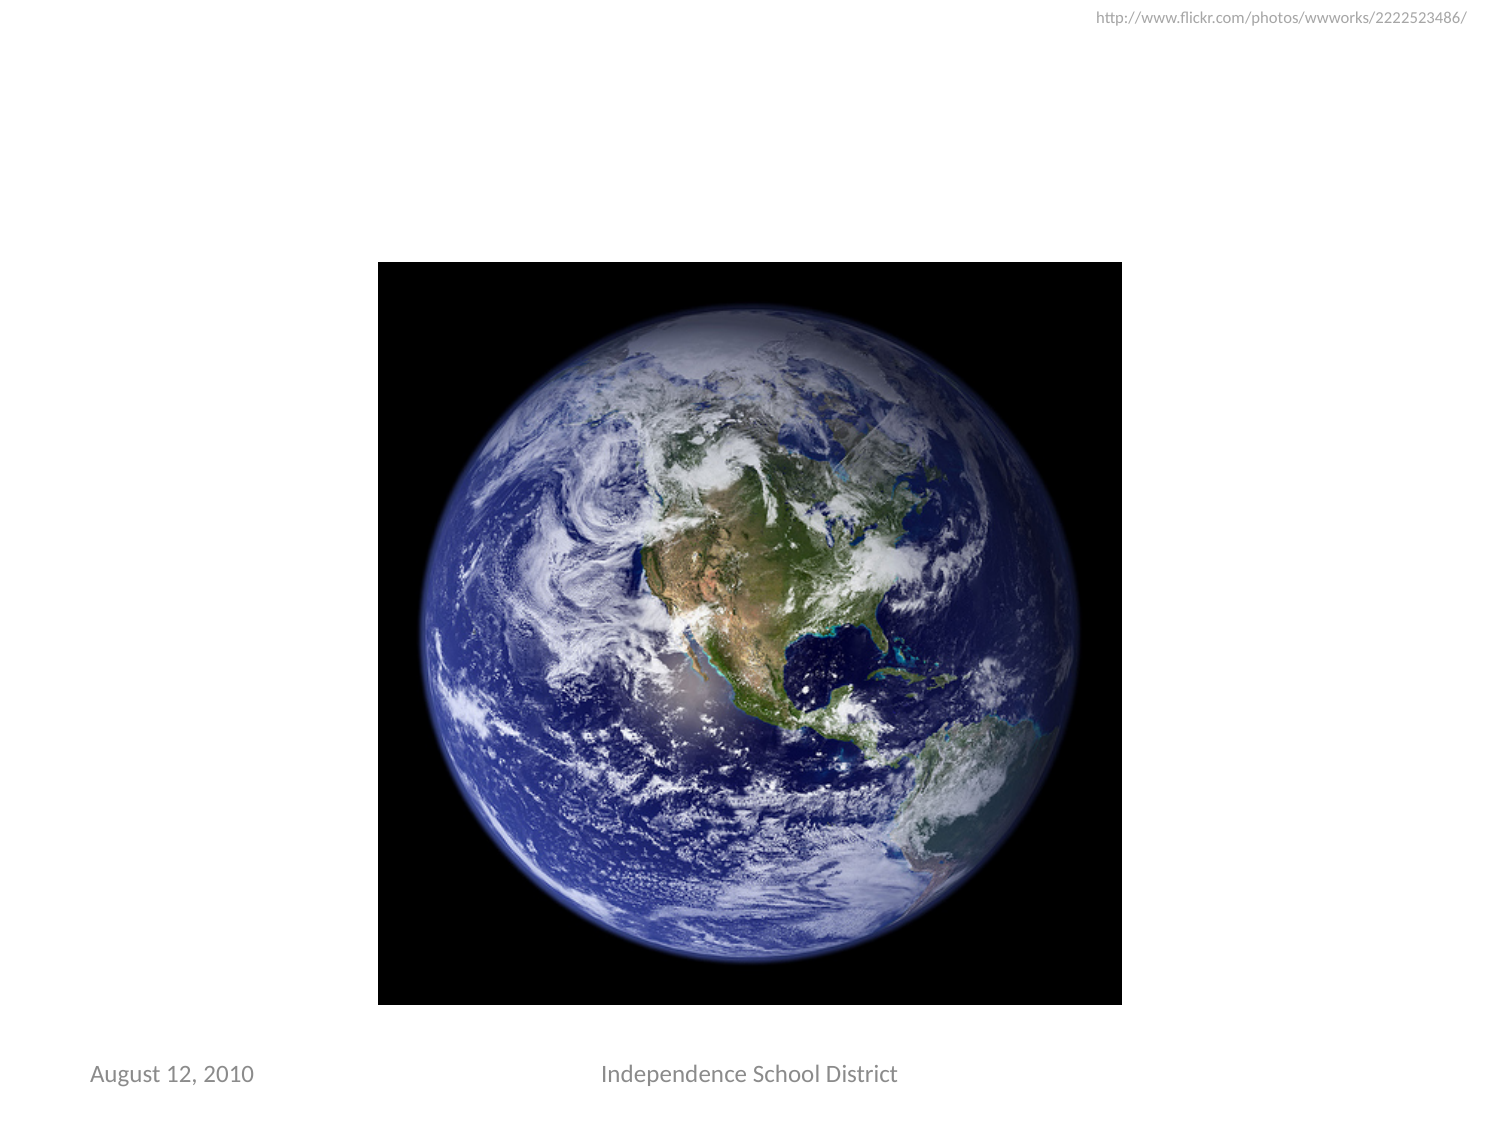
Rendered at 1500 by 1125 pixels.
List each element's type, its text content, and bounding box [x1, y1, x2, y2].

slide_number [75, 1042, 425, 1103]
text_box http://www.flickr.com/photos/wwworks/2222523486/ [1081, 0, 1500, 35]
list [74, 262, 1426, 1006]
footer Independence School District [512, 1042, 988, 1103]
